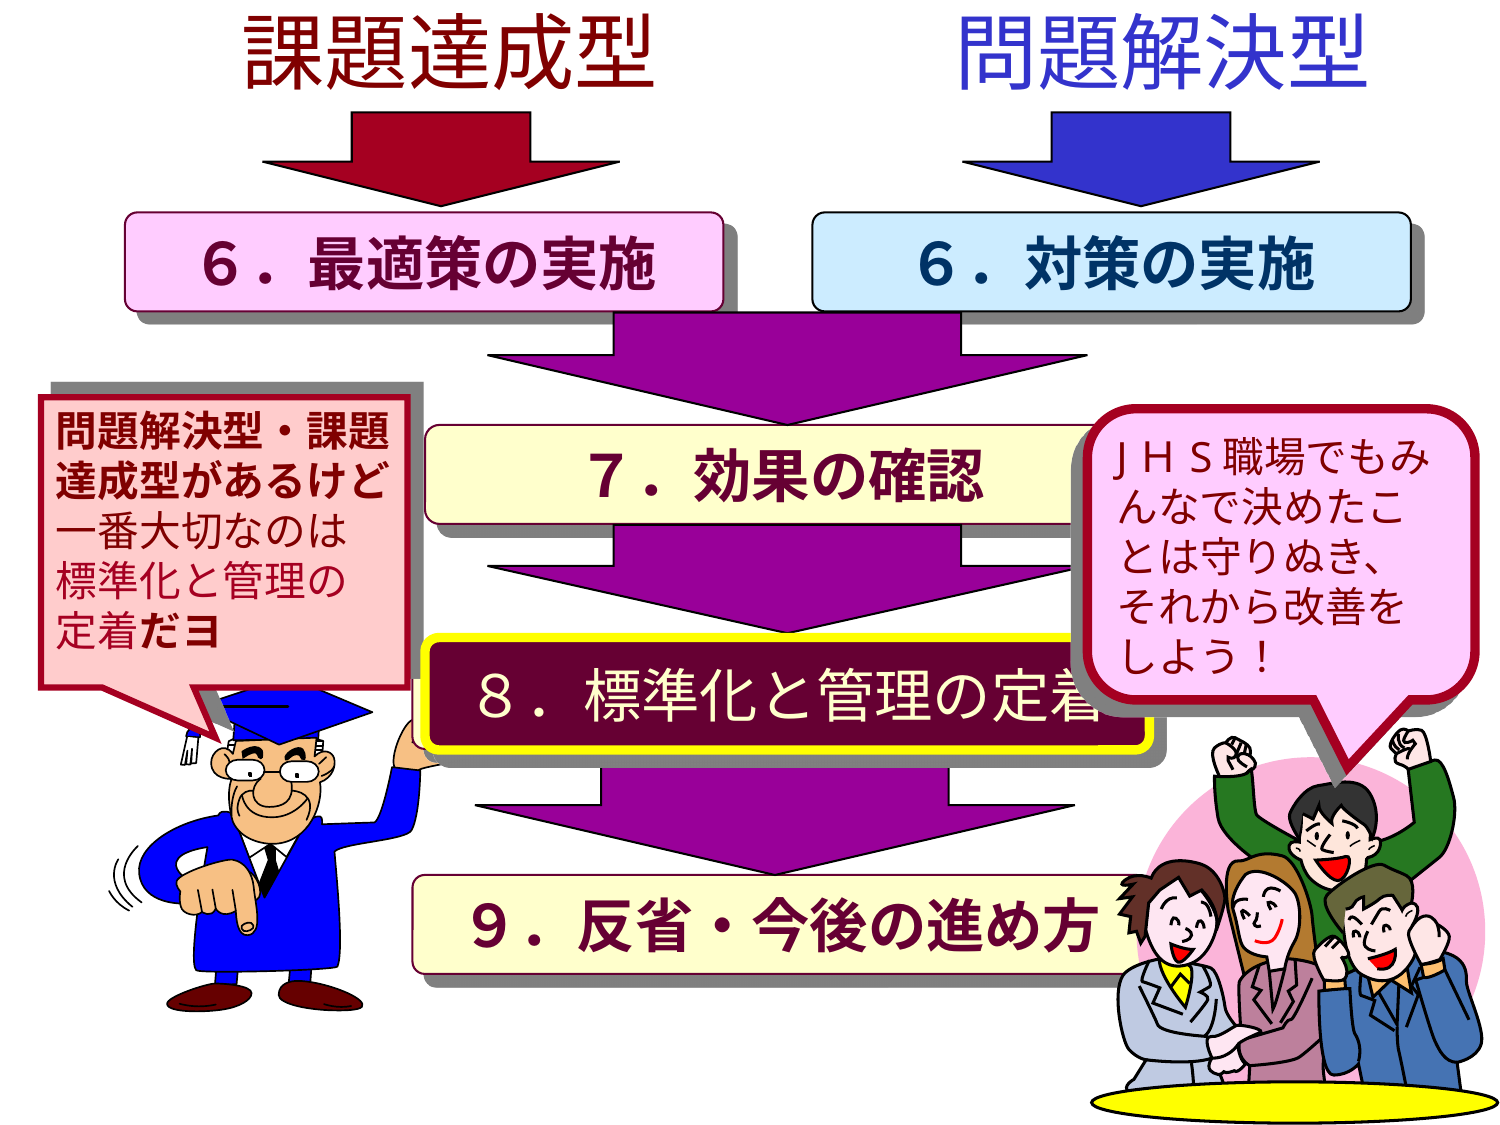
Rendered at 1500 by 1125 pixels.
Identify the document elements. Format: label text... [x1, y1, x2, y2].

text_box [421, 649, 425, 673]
text_box ８．標準化と管理の定着 [424, 637, 1150, 750]
text_box [487, 312, 1088, 426]
text_box ７．効果の確認 [424, 424, 1099, 524]
text_box ９．反省・今後の進め方 [504, 874, 1083, 974]
text_box 課題達成型 [174, 0, 725, 100]
text_box [504, 763, 1075, 876]
text_box [487, 524, 1074, 634]
picture [1089, 725, 1500, 1125]
text_box 問題解決型 [887, 0, 1438, 100]
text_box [124, 112, 724, 312]
text_box 問題解決型・課題 達成型があるけど 一番大切なのは 標準化と管理の 定着だヨ [41, 397, 408, 688]
text_box JＨS職場でもみんなで決めたことは守りぬき、それから改善をしよう！ [1087, 408, 1475, 724]
picture [99, 674, 501, 1016]
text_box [812, 112, 1412, 312]
